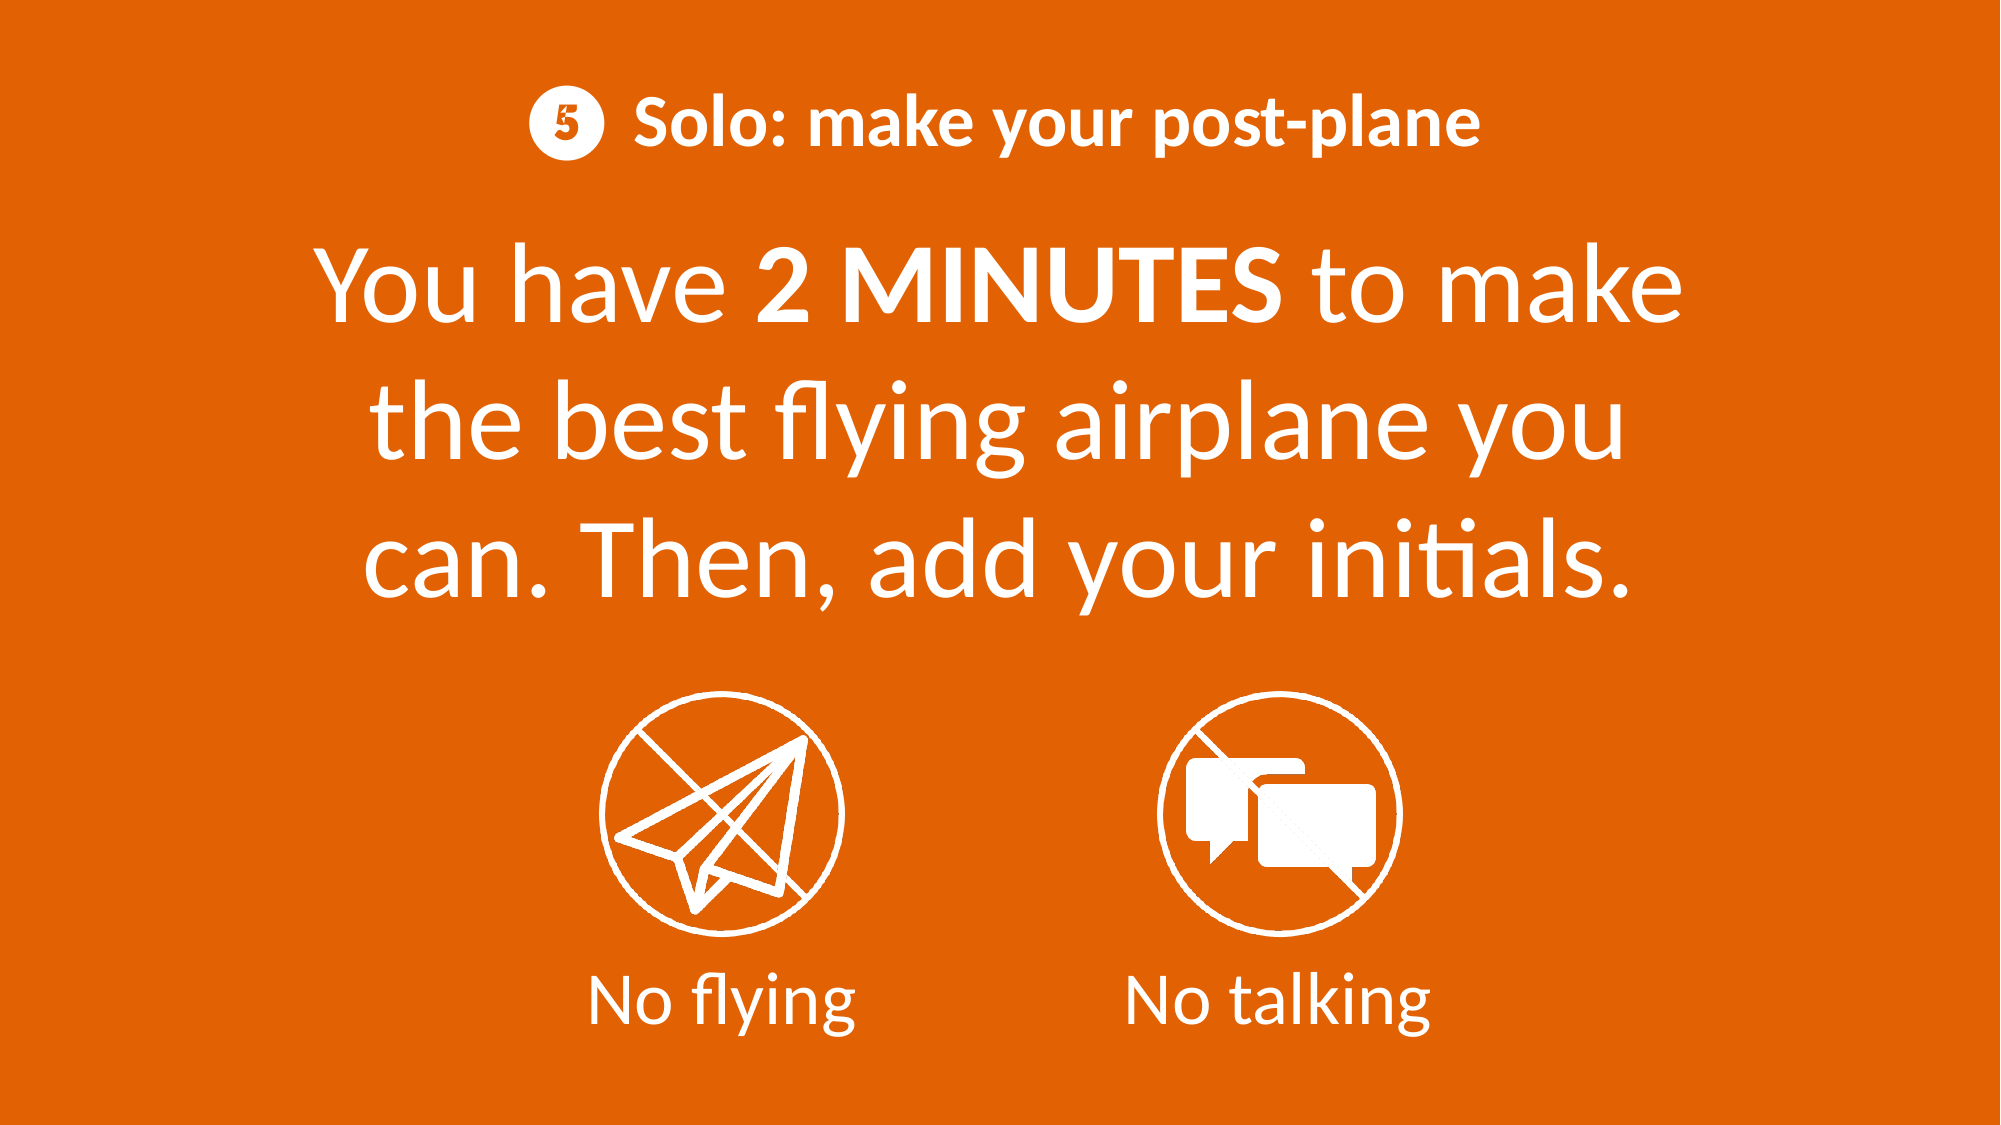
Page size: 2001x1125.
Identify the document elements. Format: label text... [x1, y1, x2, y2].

text_box No talking [1033, 941, 1523, 1047]
text_box ❺ Solo: make your post-plane [502, 32, 1498, 169]
picture [566, 658, 877, 969]
text_box No flying [476, 941, 967, 1047]
picture [1124, 658, 1435, 969]
text_box You have 2 MINUTES to make the best flying airplane you can. Then, add your initials. [283, 200, 1717, 628]
